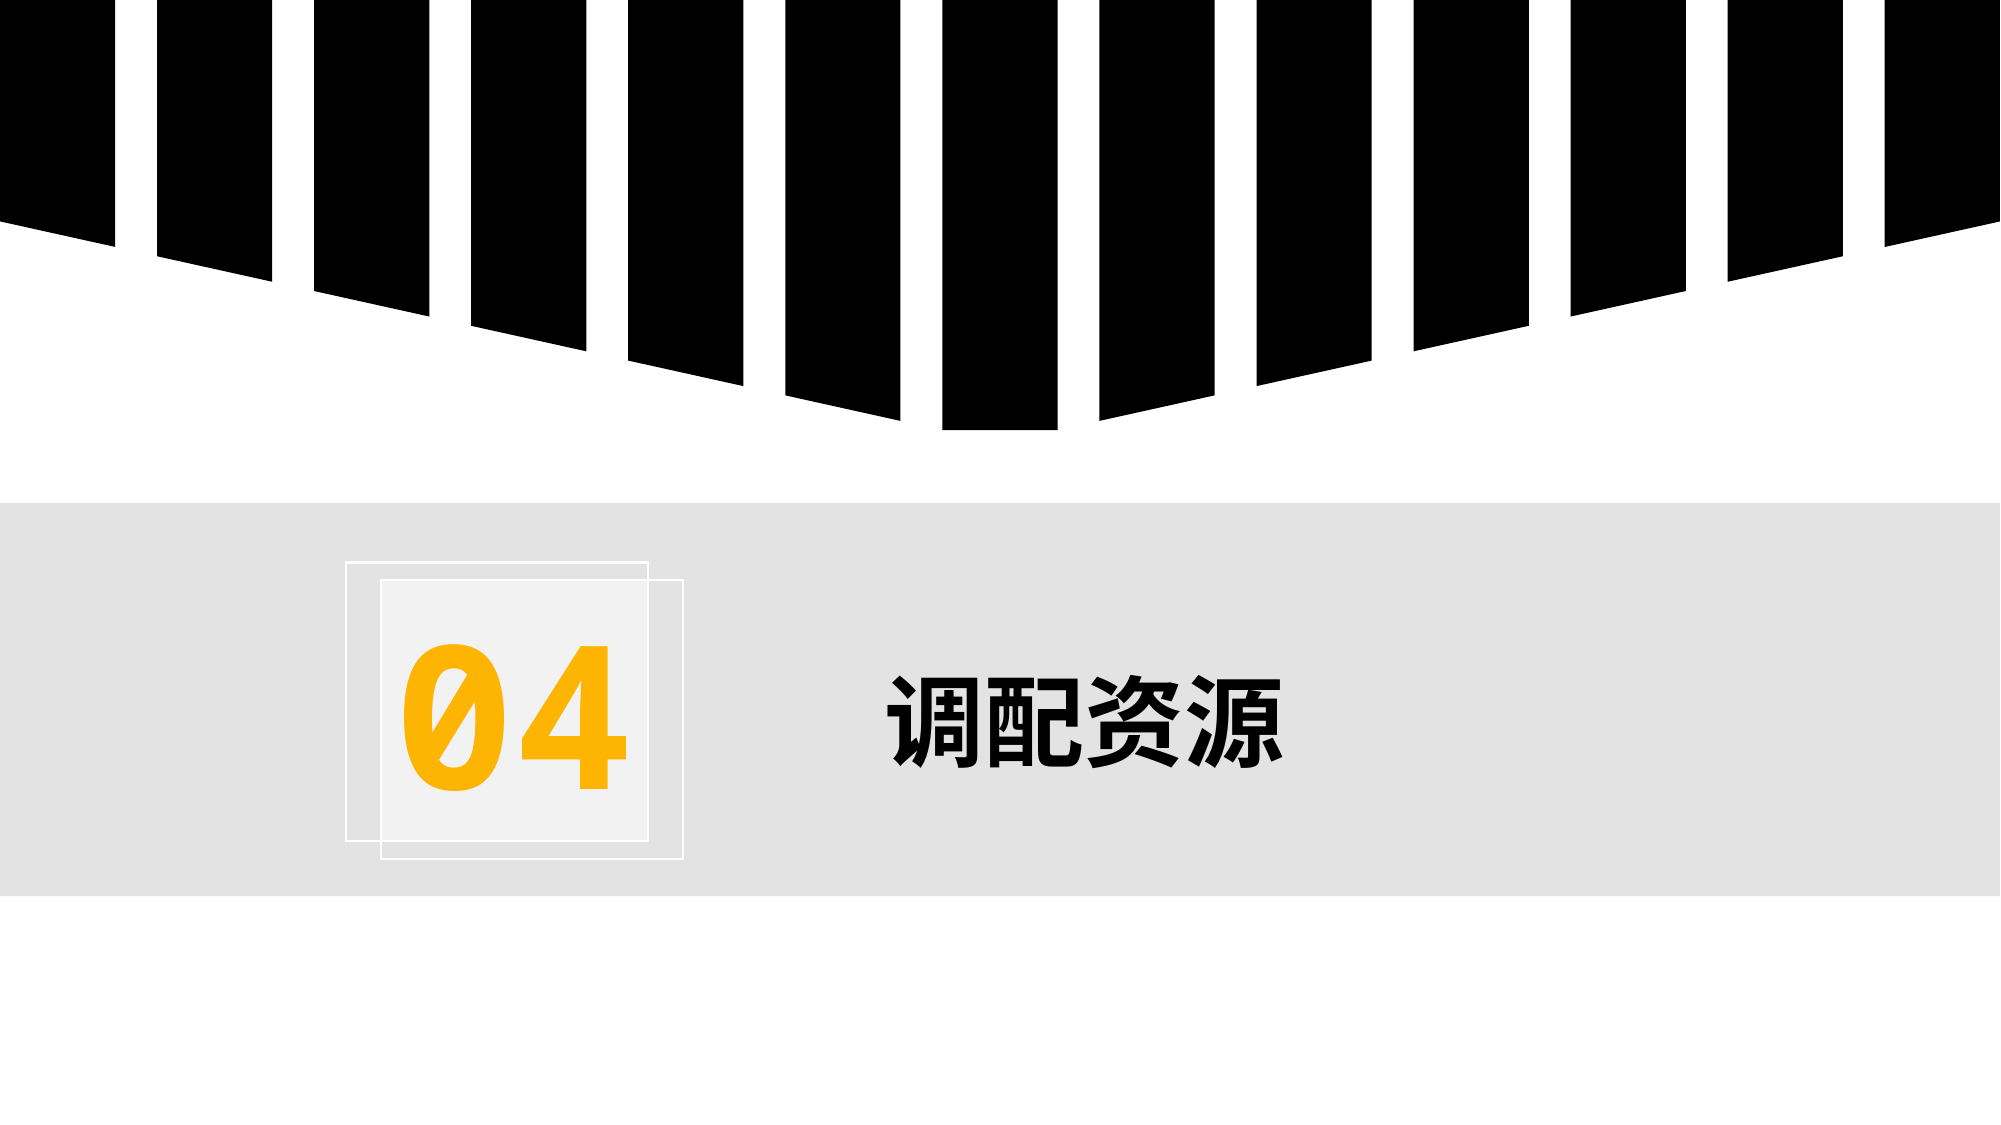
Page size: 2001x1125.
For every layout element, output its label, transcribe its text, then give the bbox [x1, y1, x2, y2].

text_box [345, 562, 684, 860]
text_box 调配资源 [869, 651, 1300, 787]
